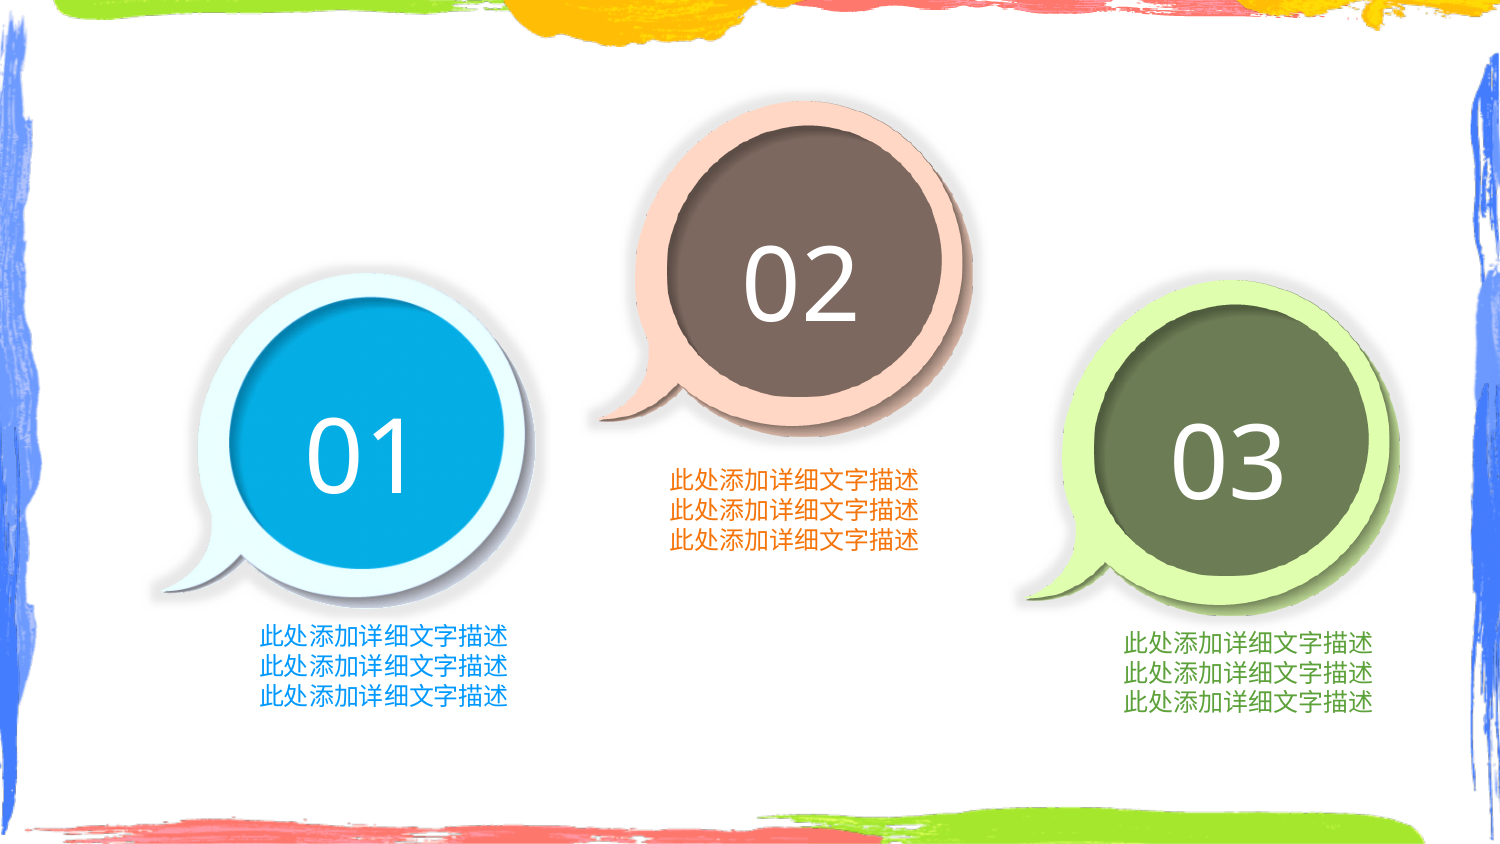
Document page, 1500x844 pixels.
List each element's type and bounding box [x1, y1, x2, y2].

picture [1471, 383, 1500, 840]
text_box [1023, 279, 1400, 726]
picture [25, 817, 910, 843]
text_box [596, 101, 973, 564]
picture [757, 807, 1436, 843]
text_box [159, 273, 536, 720]
picture [45, 0, 1500, 47]
picture [0, 4, 43, 835]
picture [1471, 84, 1500, 382]
picture [1471, 53, 1498, 83]
